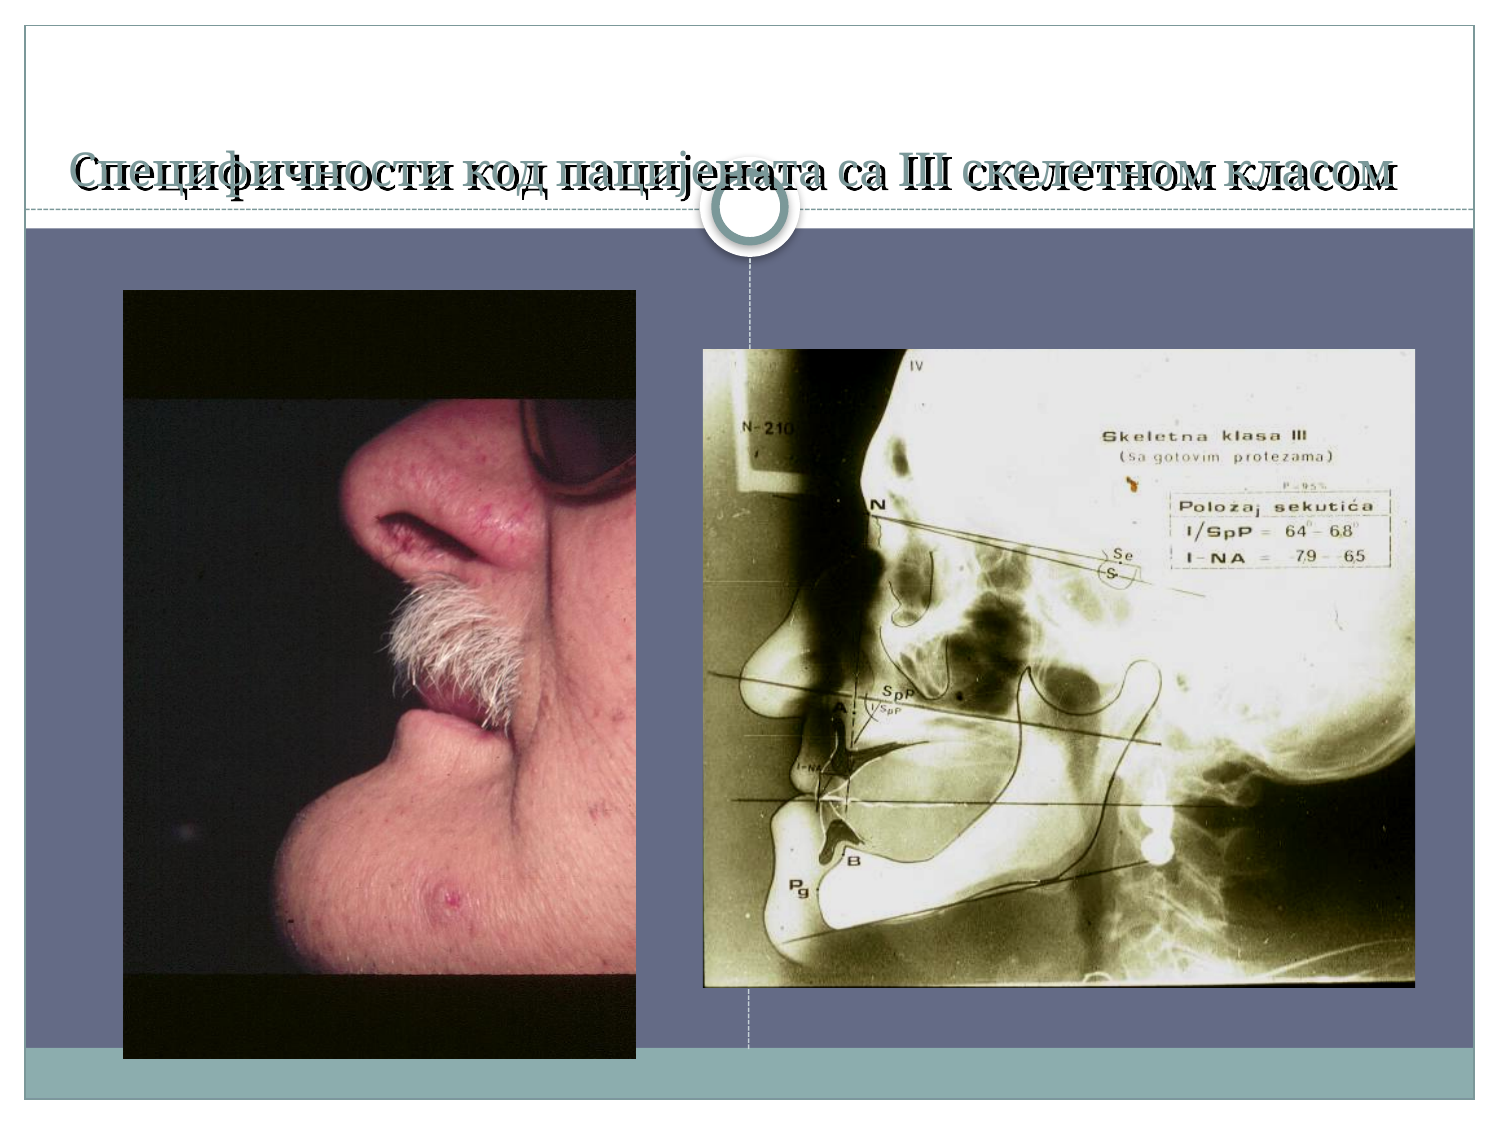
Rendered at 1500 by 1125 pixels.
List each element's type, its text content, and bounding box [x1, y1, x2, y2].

title Специфичности код пацијената са III скелетном класом [53, 78, 1454, 203]
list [702, 349, 1416, 988]
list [123, 290, 637, 1059]
